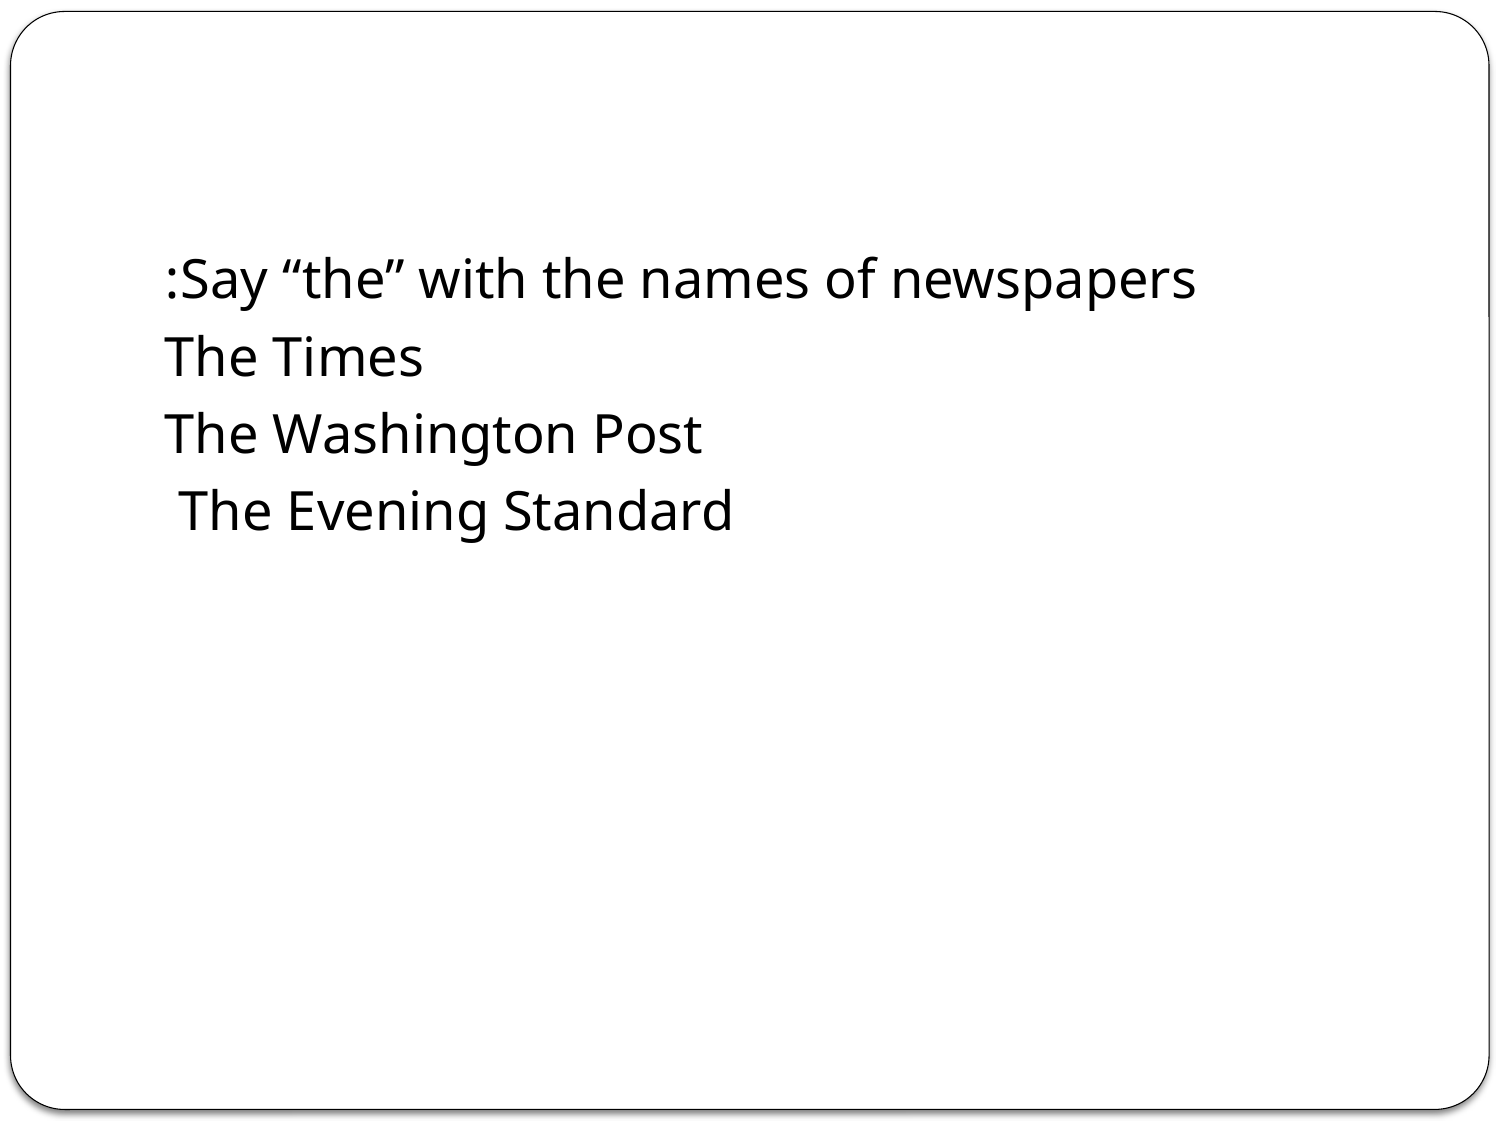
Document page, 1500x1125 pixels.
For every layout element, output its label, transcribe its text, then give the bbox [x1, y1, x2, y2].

list Say “the” with the names of newspapers: The Times The Washington Post The Evening Standard [150, 237, 1425, 988]
